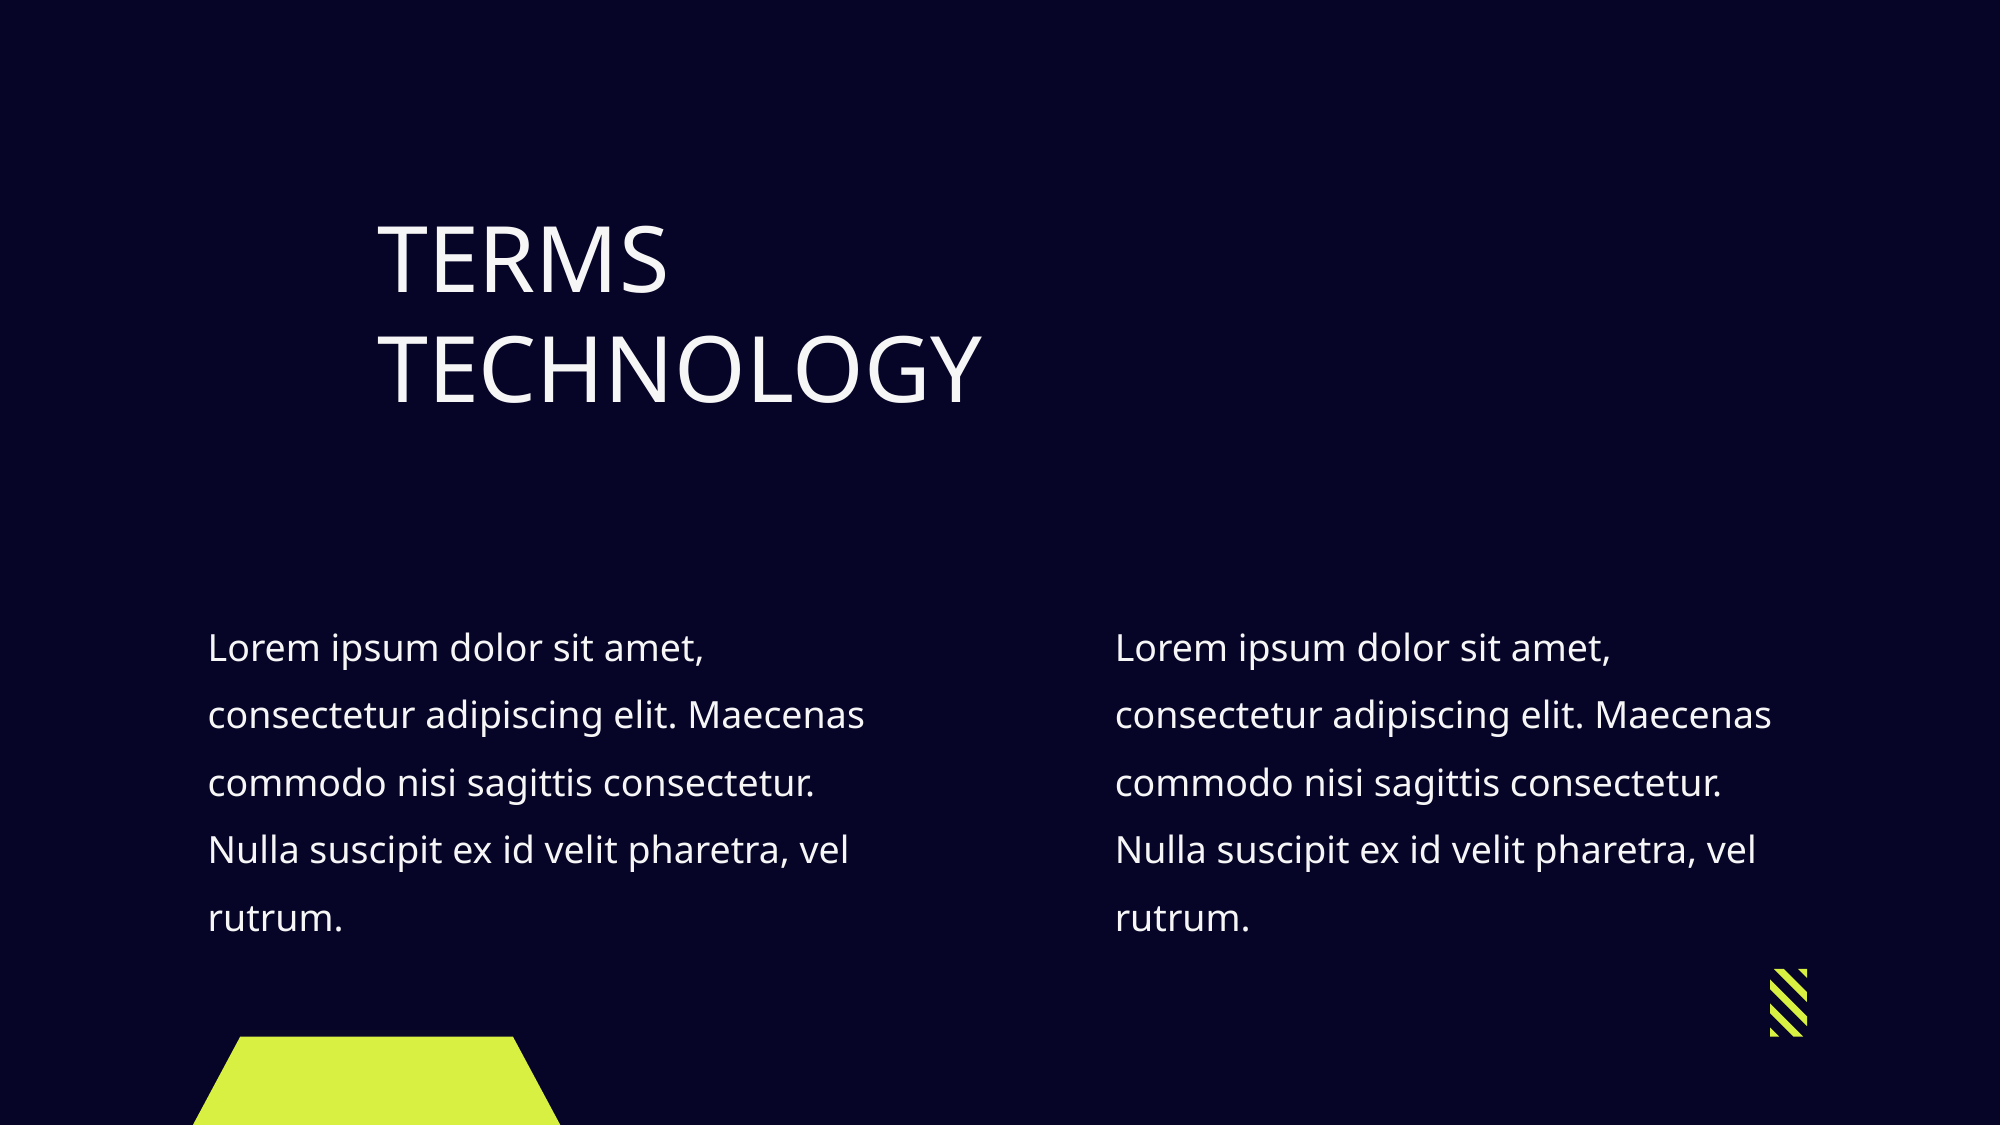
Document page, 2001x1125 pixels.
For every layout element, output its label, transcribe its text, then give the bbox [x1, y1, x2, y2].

text_box Lorem ipsum dolor sit amet, consectetur adipiscing elit. Maecenas commodo nisi sagittis consectetur. Nulla suscipit ex id velit pharetra, vel rutrum. [192, 593, 900, 946]
text_box [192, 1036, 561, 1125]
text_box Lorem ipsum dolor sit amet, consectetur adipiscing elit. Maecenas commodo nisi sagittis consectetur. Nulla suscipit ex id velit pharetra, vel rutrum. [1100, 593, 1808, 946]
text_box TERMS TECHNOLOGY [362, 193, 999, 429]
text_box [1797, 968, 1808, 978]
text_box [1770, 979, 1808, 1027]
text_box [1773, 968, 1807, 1002]
text_box [1770, 1003, 1804, 1037]
